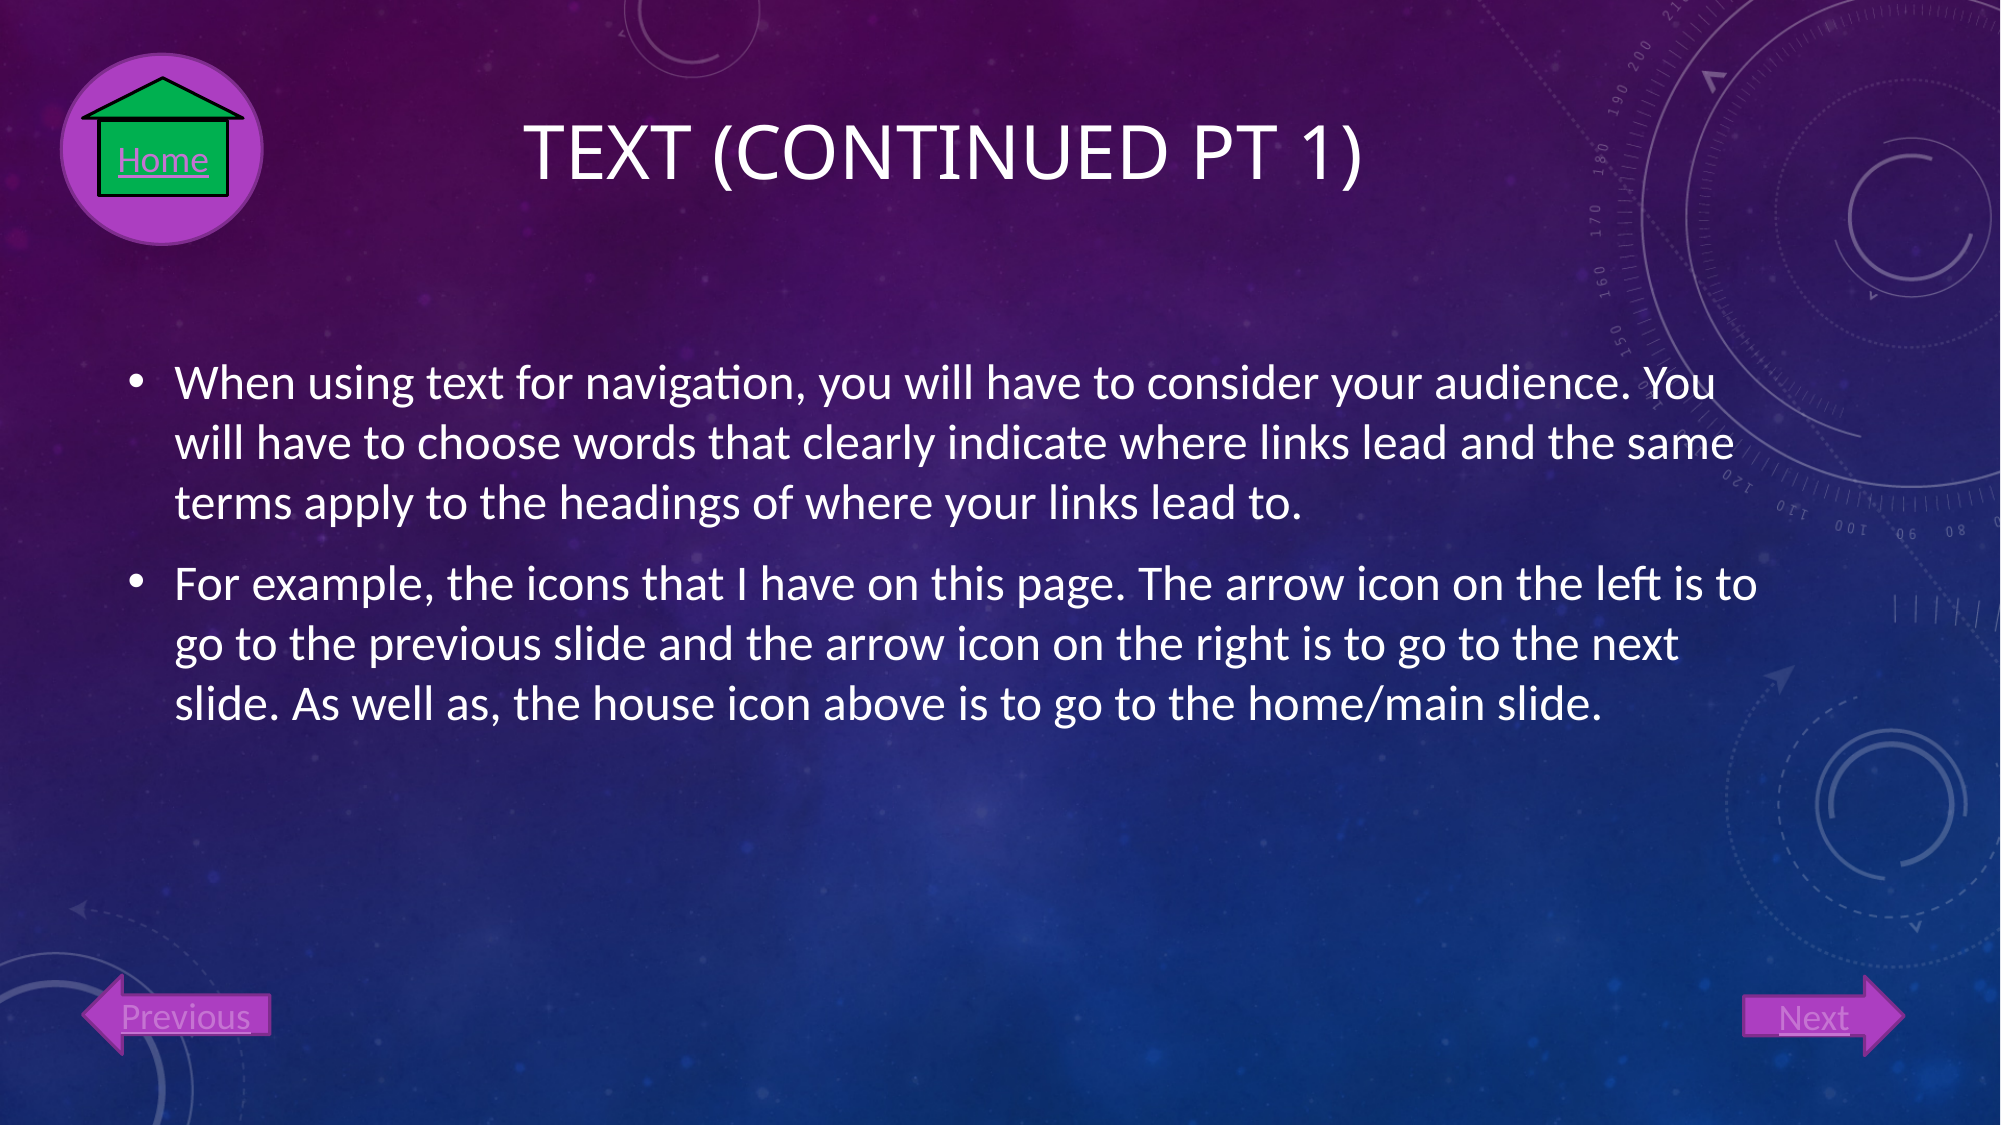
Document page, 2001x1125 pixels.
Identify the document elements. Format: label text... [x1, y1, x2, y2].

picture [0, 0, 2001, 1125]
list When using text for navigation, you will have to consider your audience. You will have to choose words that clearly indicate where links lead and the same terms apply to the headings of where your links lead to. For example, the icons that I have on this page. The arrow icon on the left is to go to the previous slide and the arrow icon on the right is to go to the next slide. As well as, the house icon above is to go to the home/main slide. [112, 321, 1775, 921]
text_box [80, 76, 245, 120]
text_box Previous [81, 973, 272, 1056]
text_box Next [1742, 974, 1906, 1058]
title Text (continued pT 1) [112, 29, 1775, 269]
text_box Home [97, 120, 229, 197]
text_box [59, 52, 264, 246]
